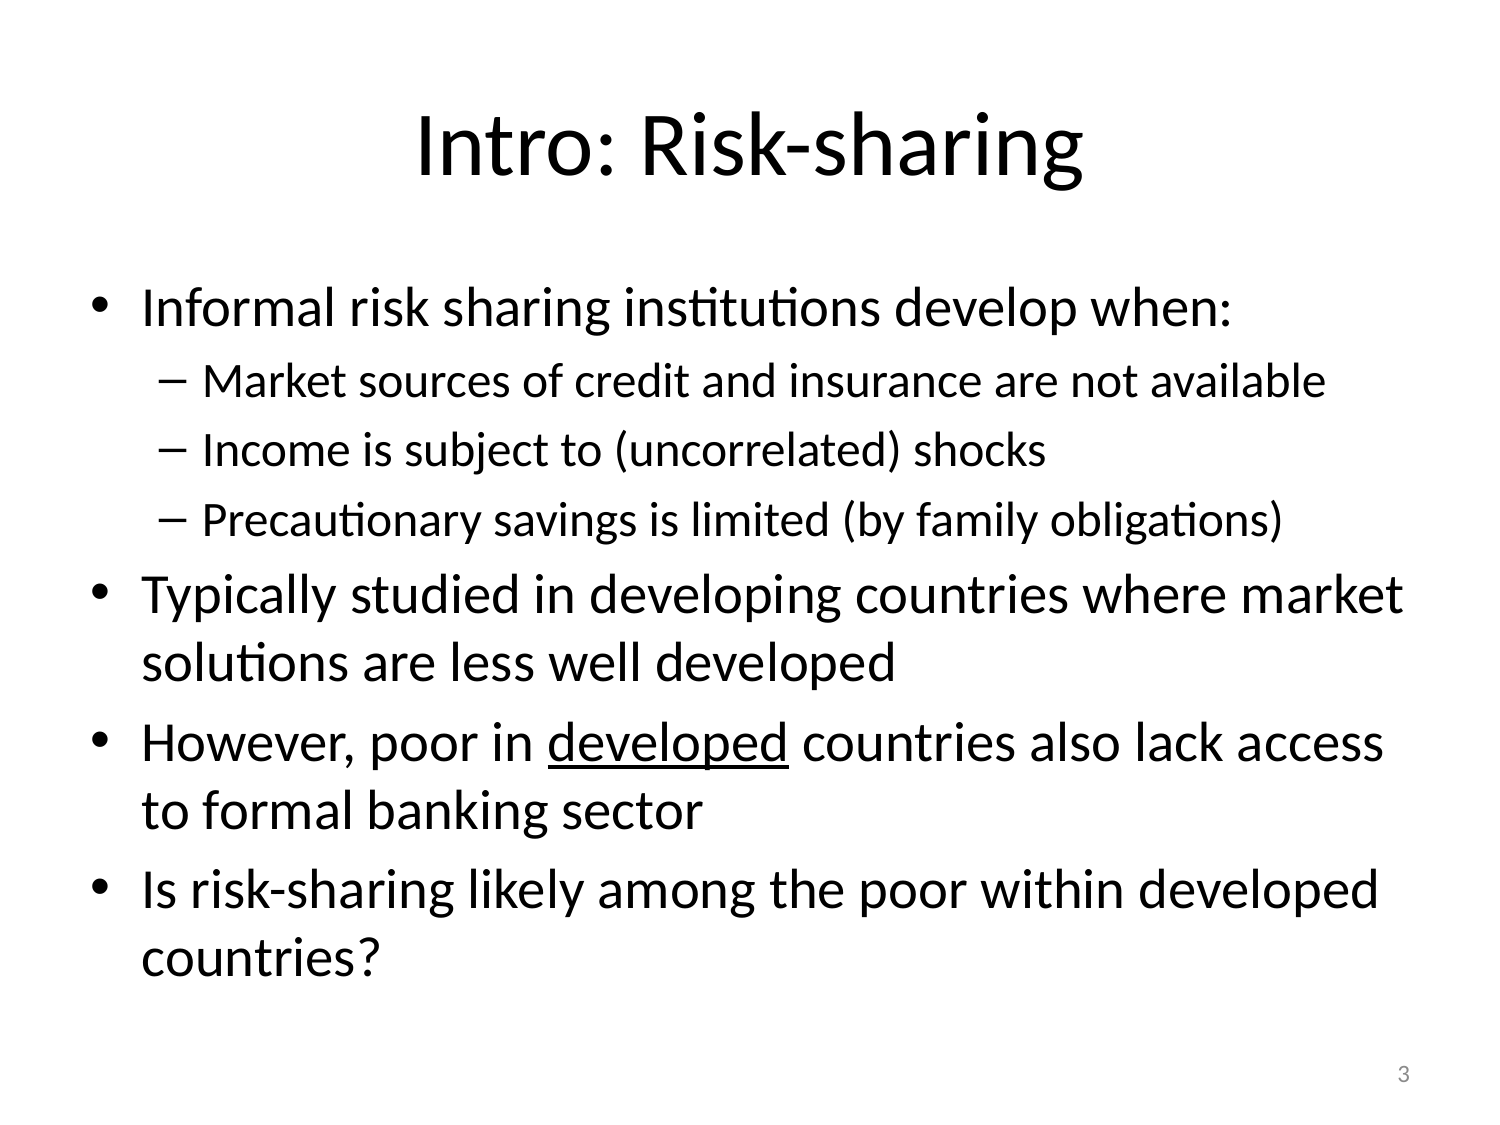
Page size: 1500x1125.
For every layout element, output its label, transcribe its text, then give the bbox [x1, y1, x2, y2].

slide_number 3 [1074, 1042, 1425, 1103]
title Intro: Risk-sharing [75, 45, 1425, 233]
list Informal risk sharing institutions develop when: Market sources of credit and insurance are not available Income is subject to (uncorrelated) shocks Precautionary savings is limited (by family obligations) Typically studied in developing countries where market solutions are less well developed However, poor in developed countries also lack access to formal banking sector Is risk-sharing likely among the poor within developed countries? [75, 262, 1425, 1005]
